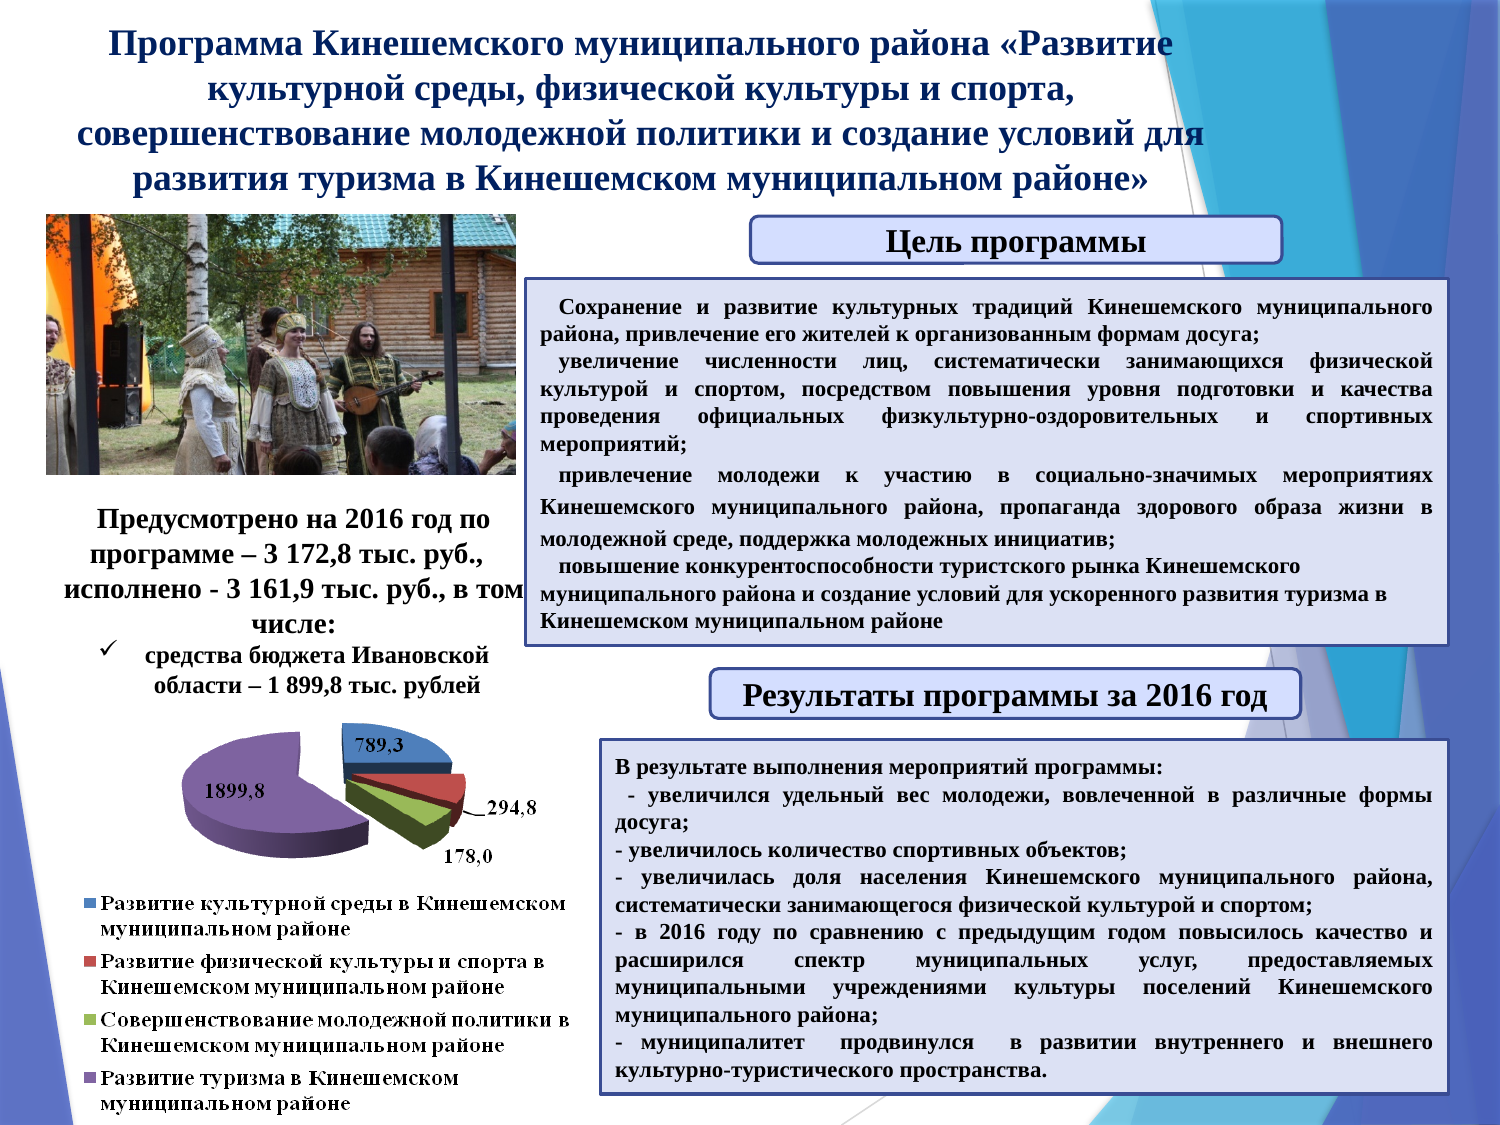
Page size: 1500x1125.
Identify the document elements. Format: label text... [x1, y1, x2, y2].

text_box Предусмотрено на 2016 год по программе – 3 172,8 тыс. руб., исполнено - 3 161,9 тыс. руб., в том числе: средства бюджета Ивановской области – 1 899,8 тыс. рублей [46, 491, 542, 706]
text_box Результаты программы за 2016 год [708, 667, 1303, 720]
text_box Цель программы [748, 214, 1284, 265]
text_box В результате выполнения мероприятий программы: - увеличился удельный вес молодежи, вовлеченной в различные формы досуга; - увеличилось количество спортивных объектов; - увеличилась доля населения Кинешемского муниципального района, систематически занимающегося физической культурой и спортом; - в 2016 году по сравнению с предыдущим годом повысилось качество и расширился спектр муниципальных услуг, предоставляемых муниципальными учреждениями культуры поселений Кинешемского муниципального района; - муниципалитет продвинулся в развитии внутреннего и внешнего культурно-туристического пространства. [614, 738, 1450, 1096]
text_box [17, 707, 609, 1119]
text_box Сохранение и развитие культурных традиций Кинешемского муниципального района, привлечение его жителей к организованным формам досуга; увеличение численности лиц, систематически занимающихся физической культурой и спортом, посредством повышения уровня подготовки и качества проведения официальных физкультурно-оздоровительных и спортивных мероприятий; привлечение молодежи к участию в социально-значимых мероприятиях Кинешемского муниципального района, пропаганда здорового образа жизни в молодежной среде, поддержка молодежных инициатив; повышение конкурентоспособности туристского рынка Кинешемского муниципального района и создание условий для ускоренного развития туризма в Кинешемском муниципальном районе [524, 277, 1450, 647]
picture [46, 213, 517, 475]
text_box Программа Кинешемского муниципального района «Развитие культурной среды, физической культуры и спорта, совершенствование молодежной политики и создание условий для развития туризма в Кинешемском муниципальном районе» [36, 11, 1247, 206]
